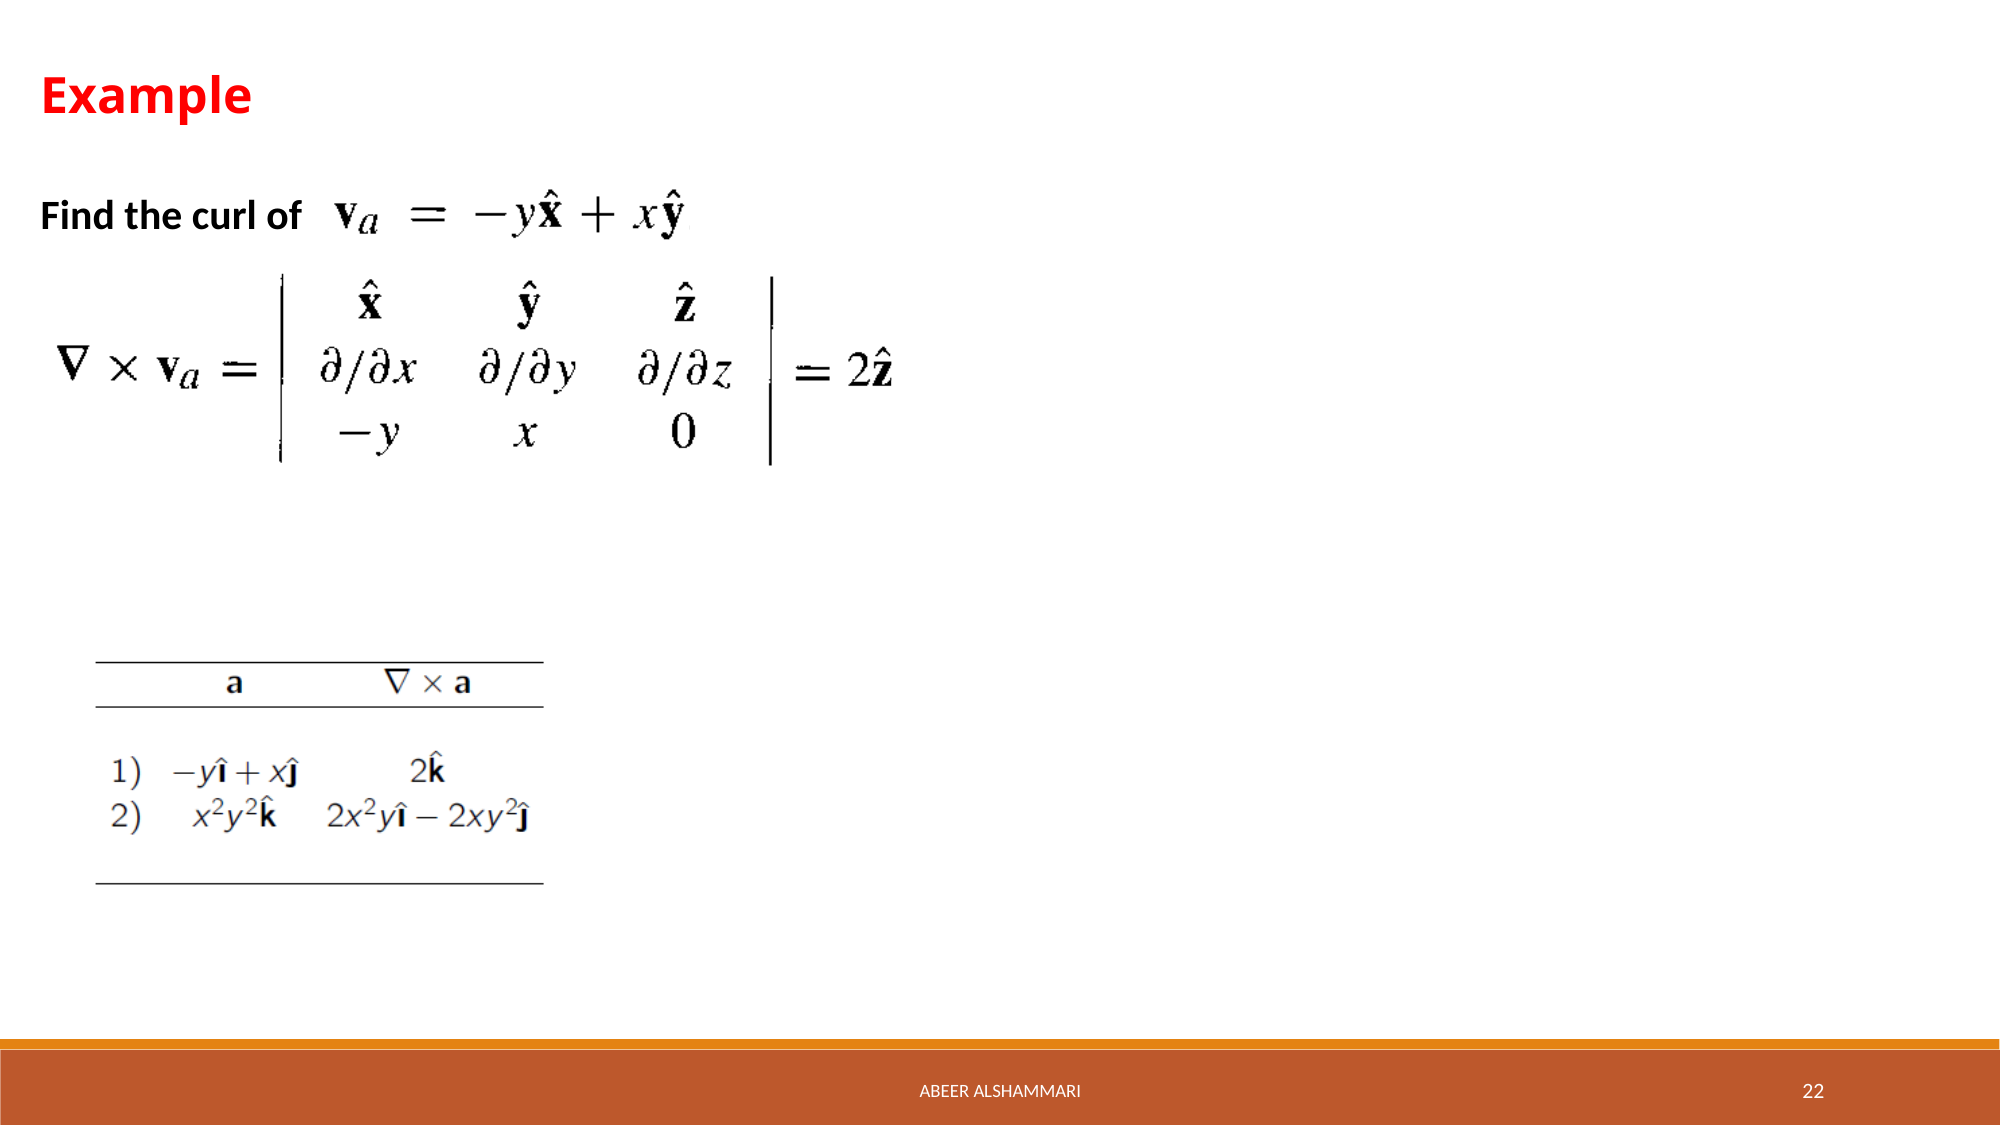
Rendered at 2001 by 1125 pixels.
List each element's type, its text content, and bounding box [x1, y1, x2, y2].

text_box Find the curl of [25, 180, 324, 241]
slide_number 22 [1624, 1059, 1840, 1120]
picture [76, 657, 575, 889]
picture [25, 179, 892, 466]
text_box Example [25, 55, 298, 131]
footer Abeer Alshammari [604, 1059, 1396, 1120]
